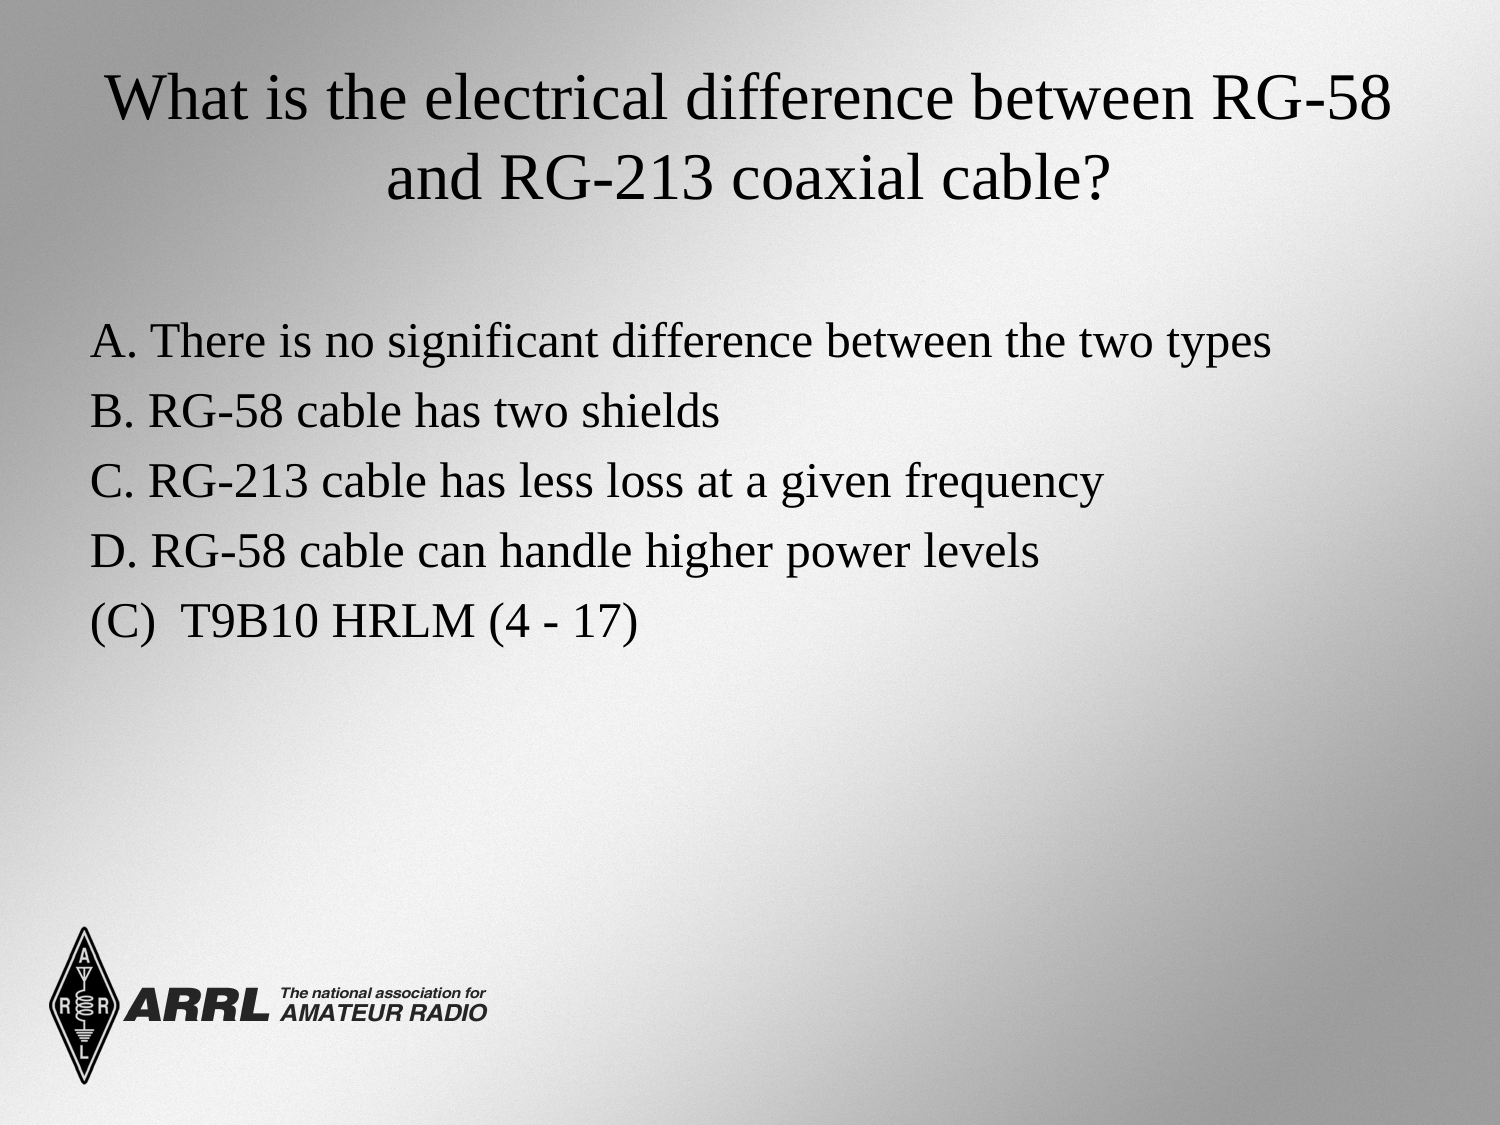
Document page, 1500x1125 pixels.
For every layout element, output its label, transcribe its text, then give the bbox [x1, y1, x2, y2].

title What is the electrical difference between RG-58 and RG-213 coaxial cable? [75, 45, 1425, 233]
list A. There is no significant difference between the two types B. RG-58 cable has two shields C. RG-213 cable has less loss at a given frequency D. RG-58 cable can handle higher power levels (C) T9B10 HRLM (4 - 17) [75, 299, 1425, 1005]
picture [0, 0, 1500, 1125]
